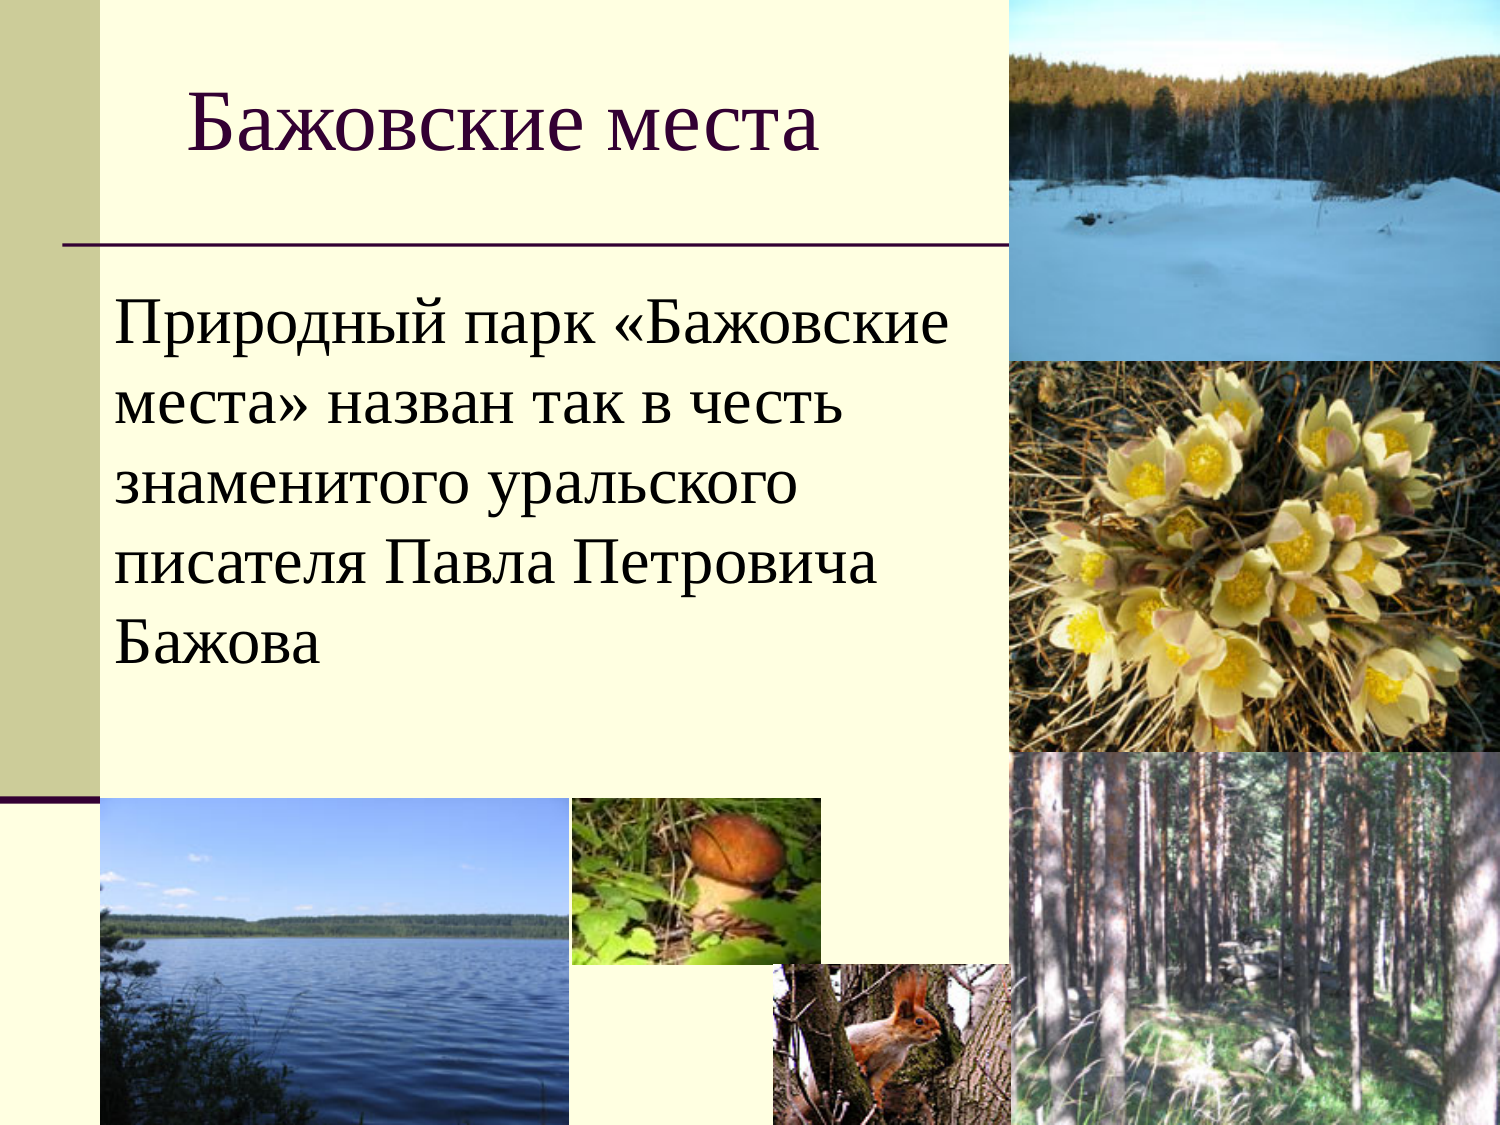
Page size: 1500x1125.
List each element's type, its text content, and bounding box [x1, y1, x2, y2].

text_box Природный парк «Бажовские места» назван так в честь знаменитого уральского писателя Павла Петровича Бажова [100, 269, 987, 684]
picture [572, 0, 1500, 1125]
picture [99, 798, 570, 1125]
title Бажовские места [149, 45, 857, 185]
